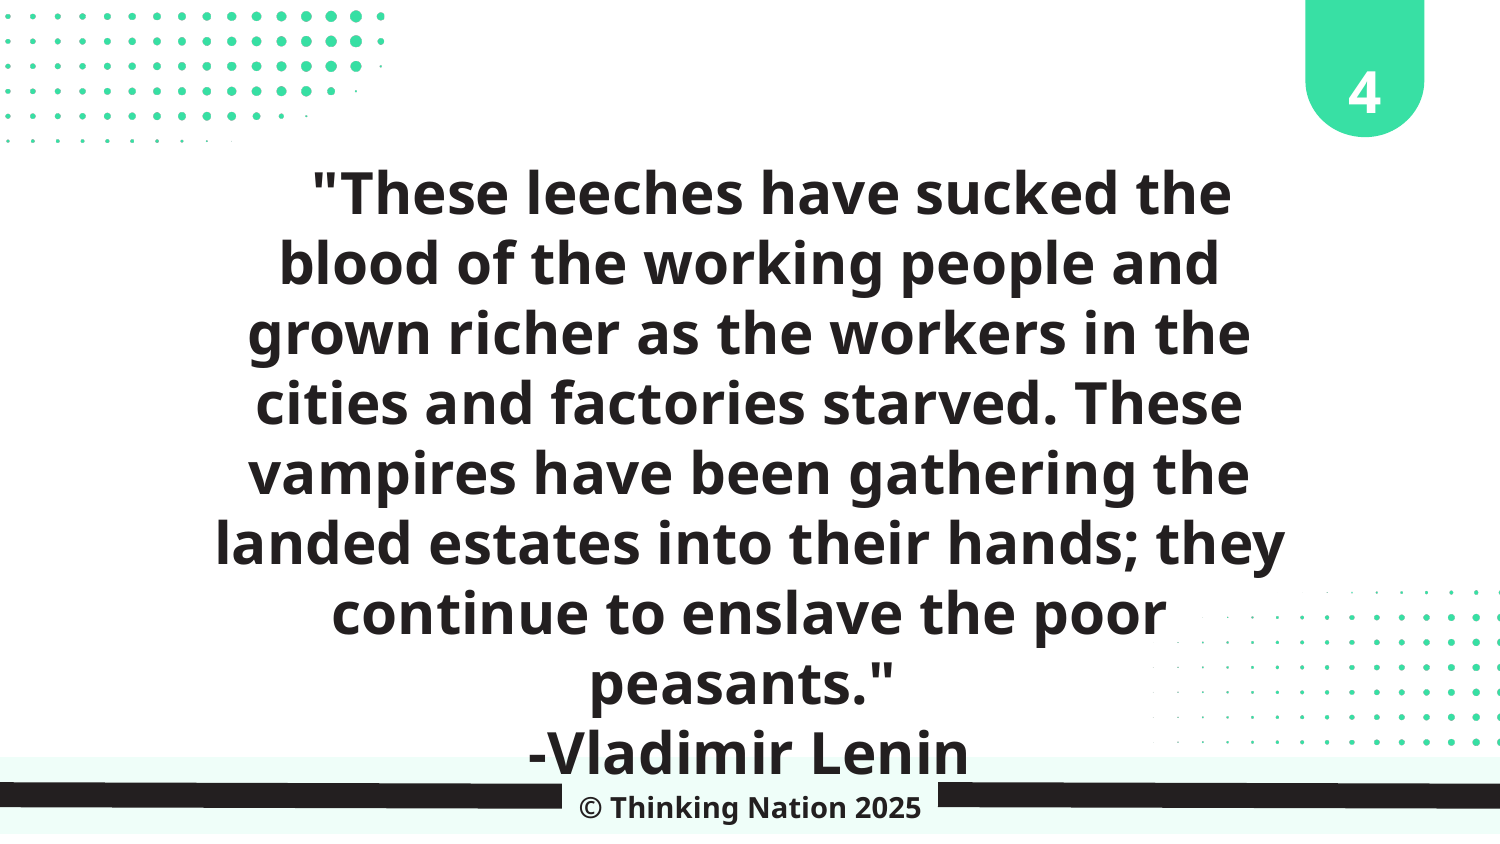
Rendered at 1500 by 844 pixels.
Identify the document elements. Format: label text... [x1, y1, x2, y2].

text_box [1291, 590, 1500, 755]
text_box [0, 756, 1500, 835]
text_box "These leeches have sucked the blood of the working people and grown richer as the workers in the cities and factories starved. These vampires have been gathering the landed estates into their hands; they continue to enslave the poor peasants." -Vladimir Lenin [209, 156, 1291, 755]
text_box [1300, 0, 1430, 138]
text_box [0, 0, 385, 144]
